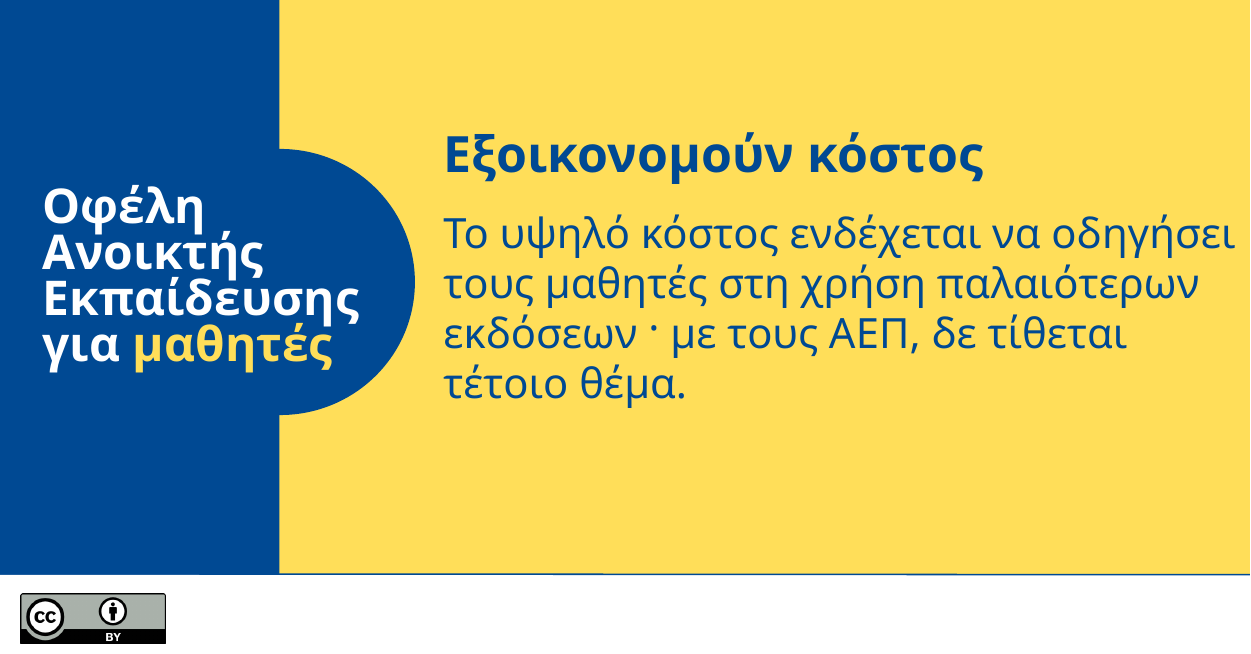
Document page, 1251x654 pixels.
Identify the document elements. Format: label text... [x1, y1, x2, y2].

text_box [0, 0, 280, 573]
text_box [196, 386, 365, 416]
text_box [401, 223, 415, 341]
picture [20, 592, 166, 645]
text_box Οφέλη Ανοικτής Εκπαίδευσης για μαθητές [27, 171, 401, 386]
text_box [0, 582, 1250, 654]
text_box Εξοικονομούν κόστος Το υψηλό κόστος ενδέχεται να οδηγήσει τους μαθητές στη χρήση παλαιότερων εκδόσεων · με τους ΑΕΠ, δε τίθεται τέτοιο θέμα. [428, 107, 1250, 473]
text_box [206, 148, 355, 171]
